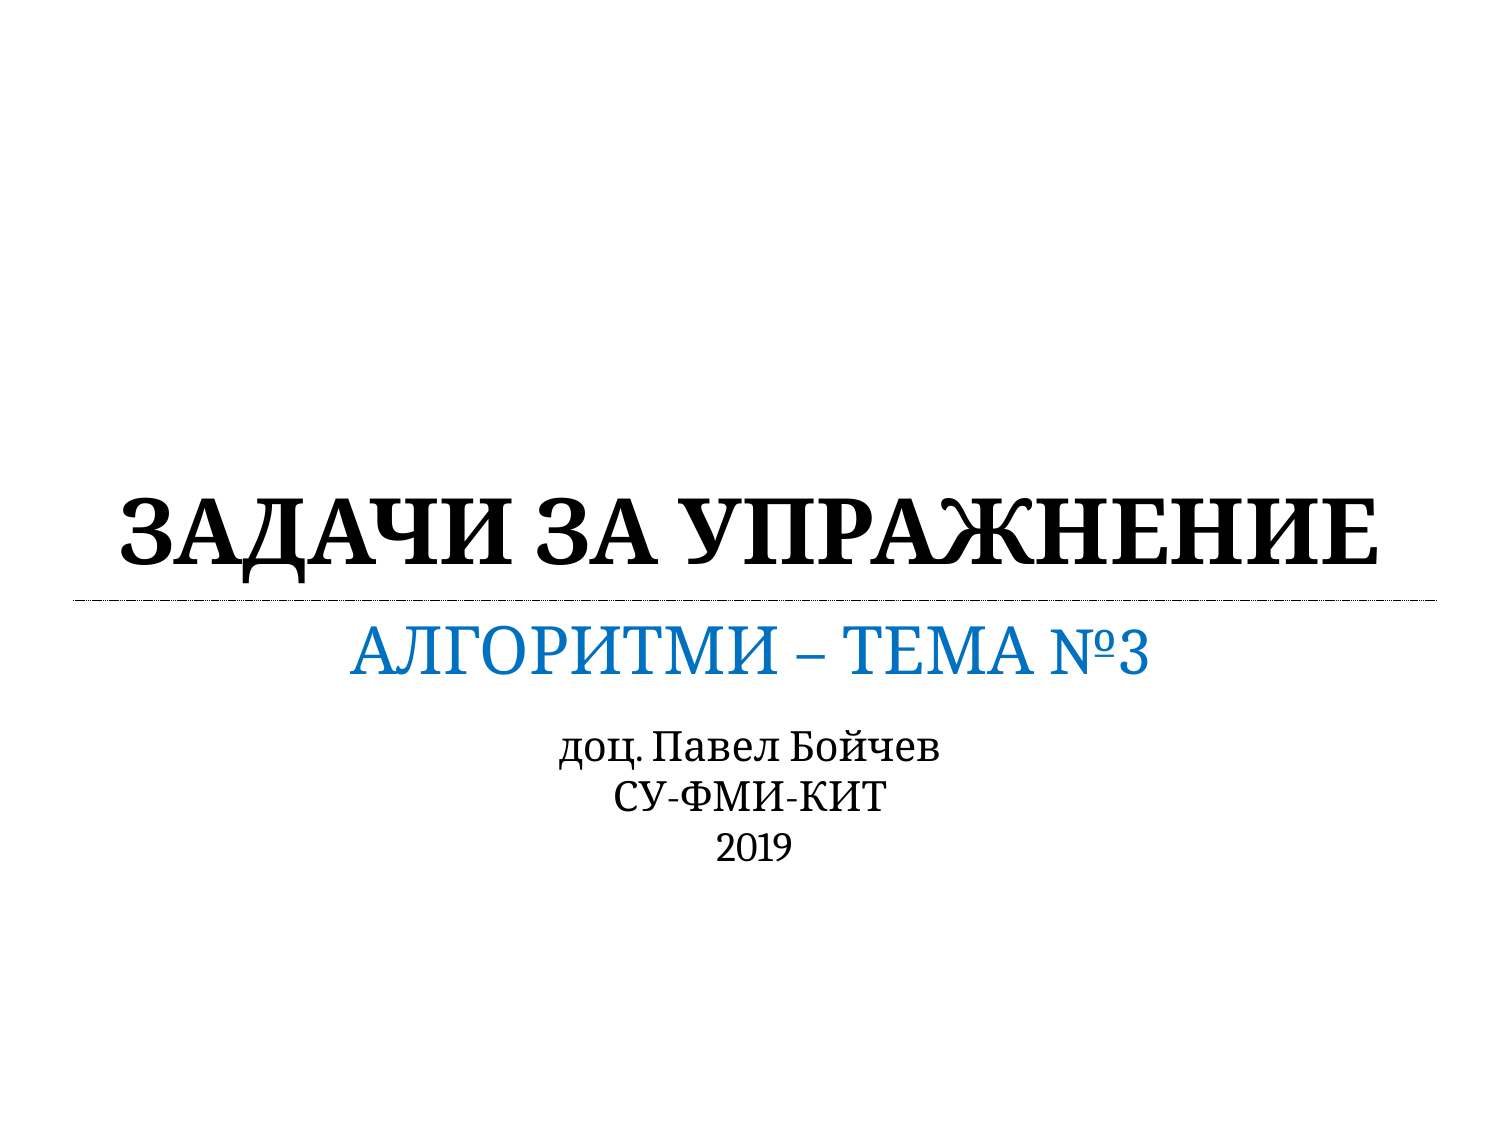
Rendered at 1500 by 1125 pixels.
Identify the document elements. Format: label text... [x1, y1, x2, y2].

subtitle Алгоритми – тема №3 [0, 597, 1500, 716]
title Задачи за упражнение [0, 346, 1500, 594]
